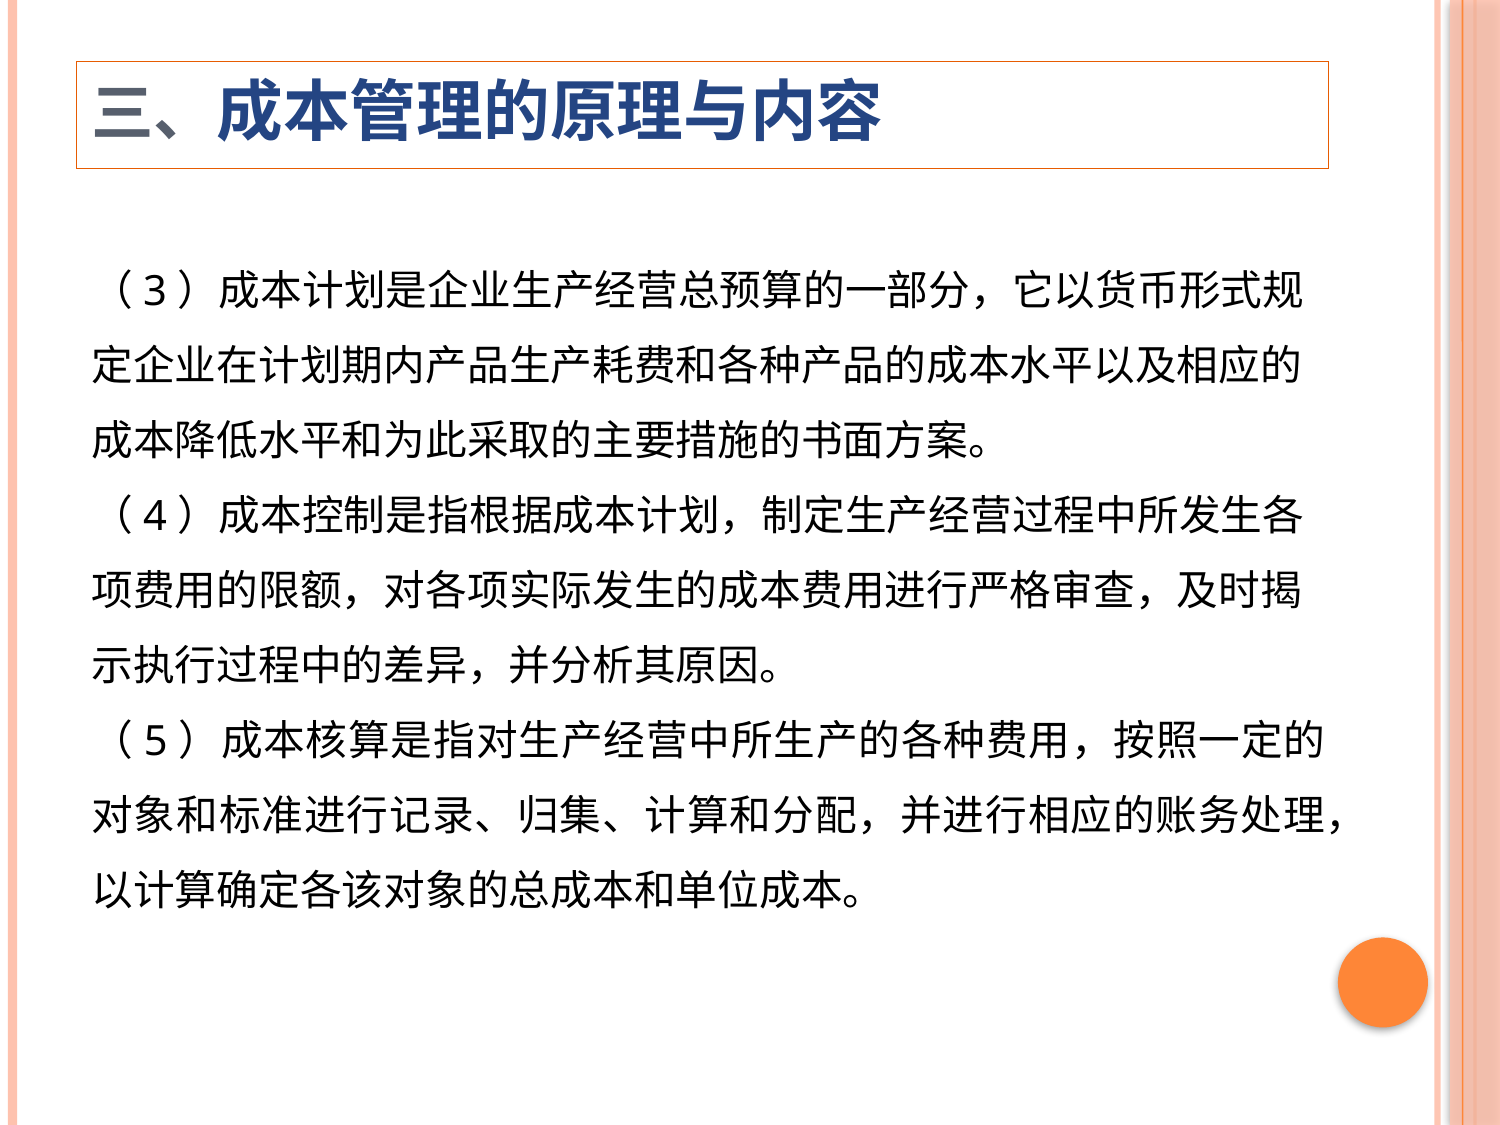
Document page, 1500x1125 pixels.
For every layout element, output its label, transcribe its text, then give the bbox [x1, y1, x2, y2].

text_box 三、成本管理的原理与内容 [76, 61, 1329, 169]
text_box （3）成本计划是企业生产经营总预算的一部分，它以货币形式规定企业在计划期内产品生产耗费和各种产品的成本水平以及相应的成本降低水平和为此采取的主要措施的书面方案。 （4）成本控制是指根据成本计划，制定生产经营过程中所发生各项费用的限额，对各项实际发生的成本费用进行严格审查，及时揭示执行过程中的差异，并分析其原因。 （5）成本核算是指对生产经营中所生产的各种费用，按照一定的对象和标准进行记录、归集、计算和分配，并进行相应的账务处理，以计算确定各该对象的总成本和单位成本。 [76, 231, 1341, 997]
